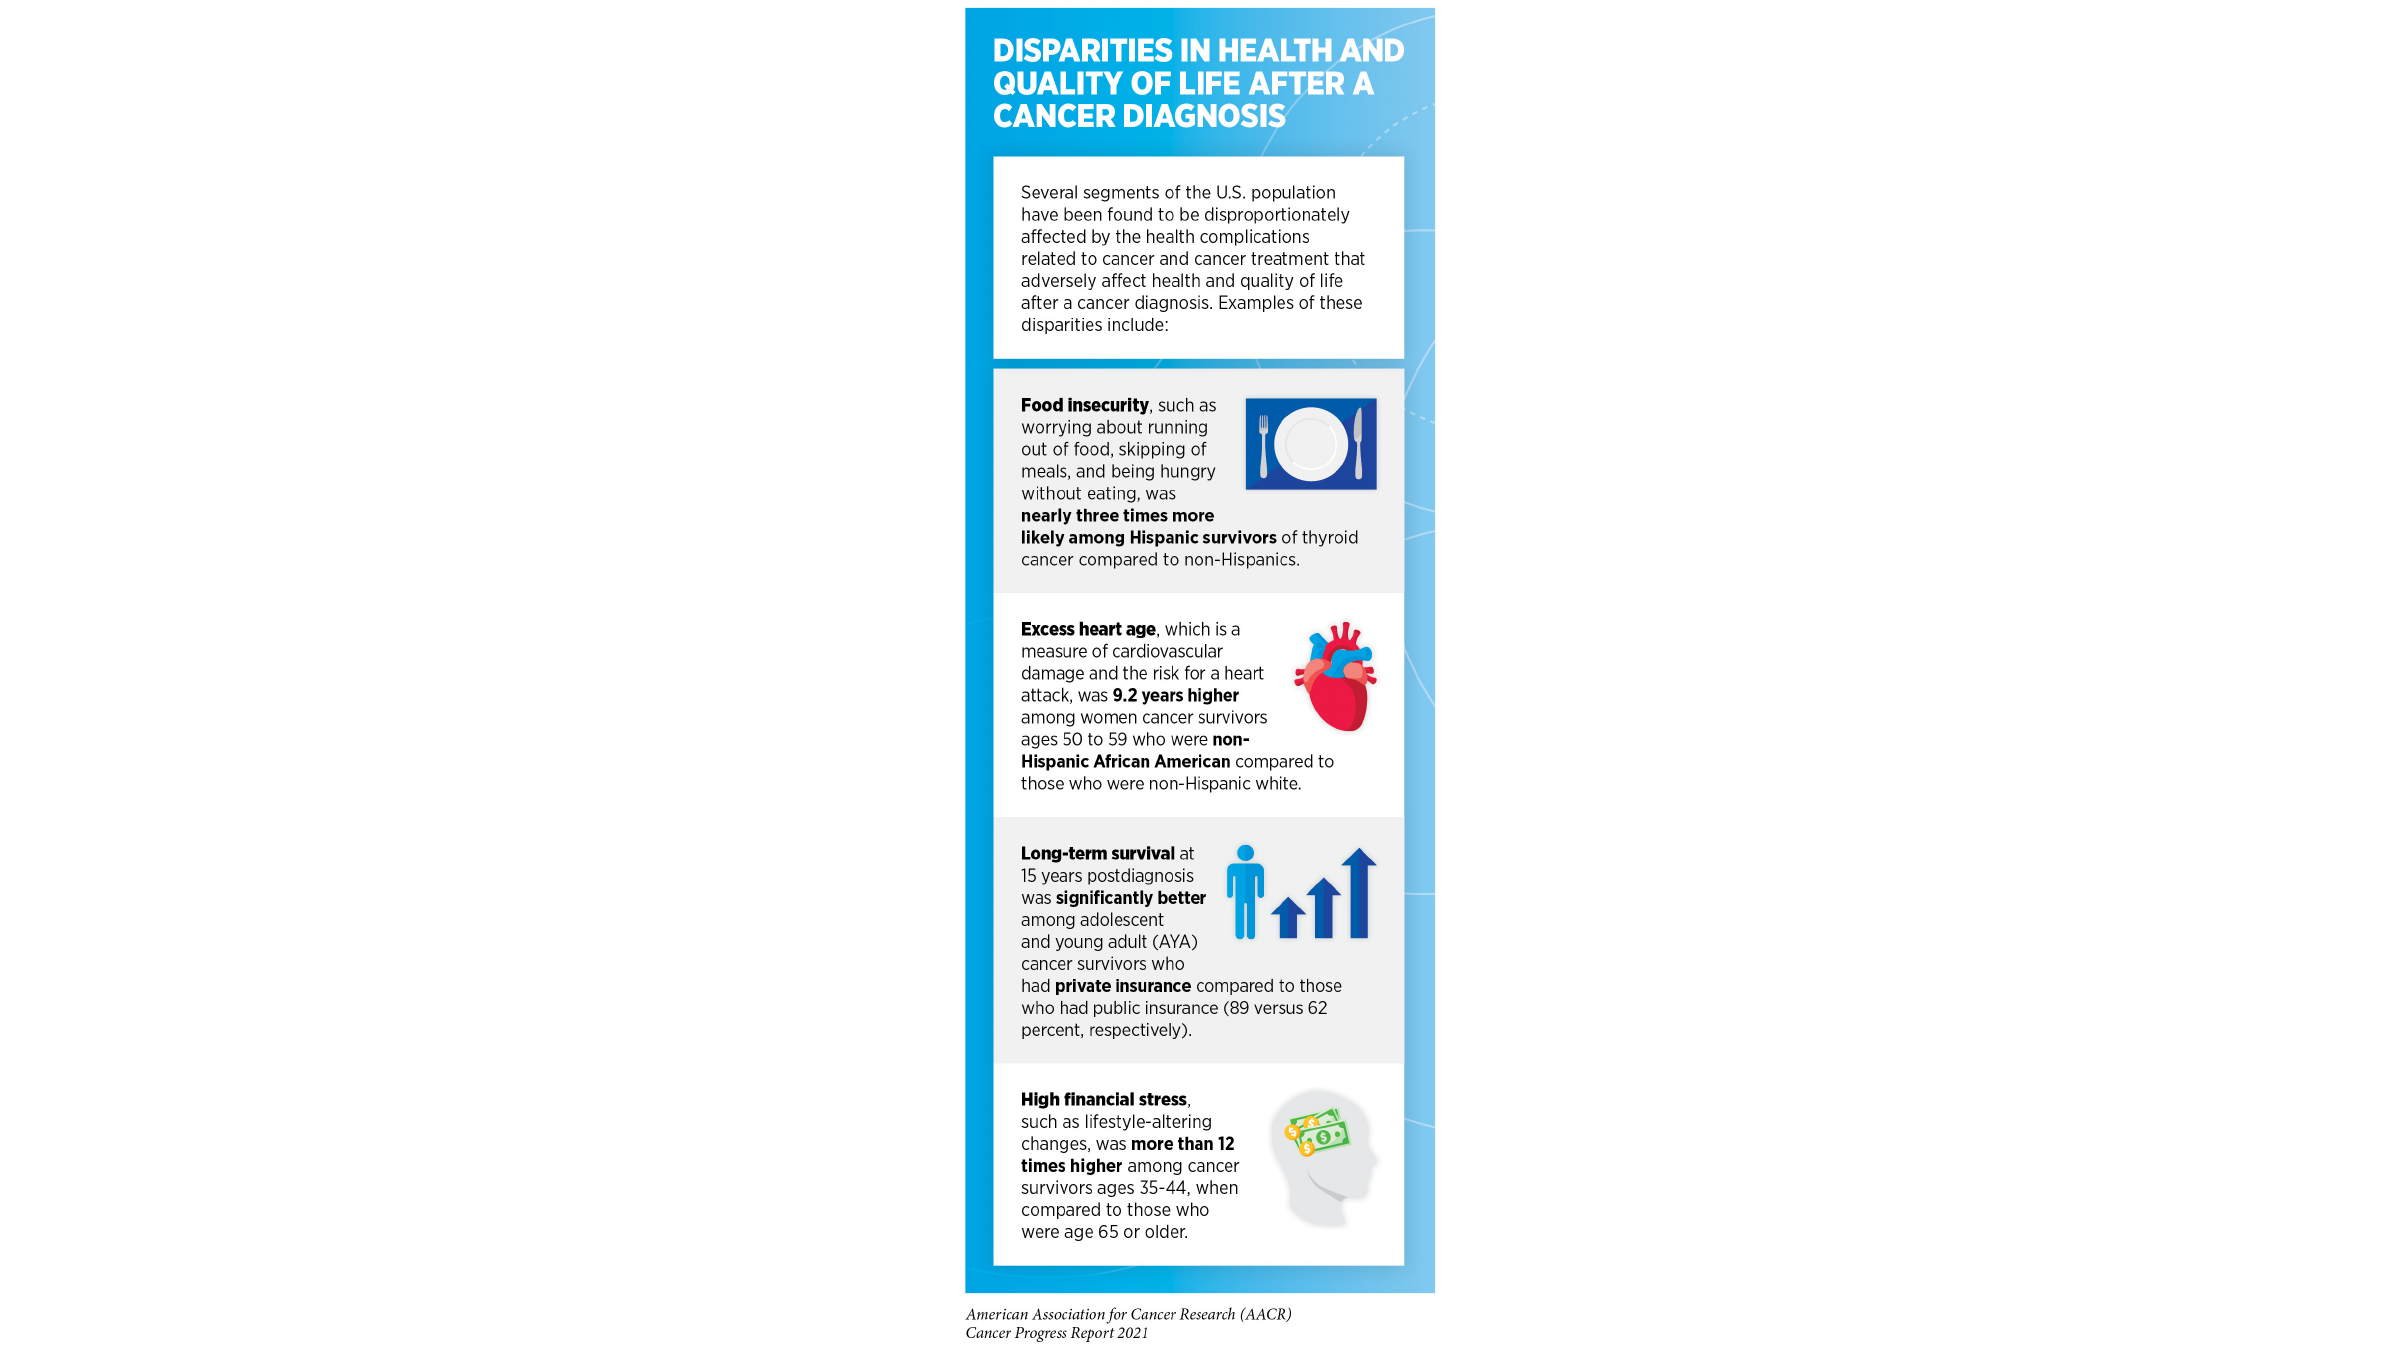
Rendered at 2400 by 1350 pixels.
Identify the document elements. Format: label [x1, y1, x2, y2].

picture [956, 0, 1444, 1350]
